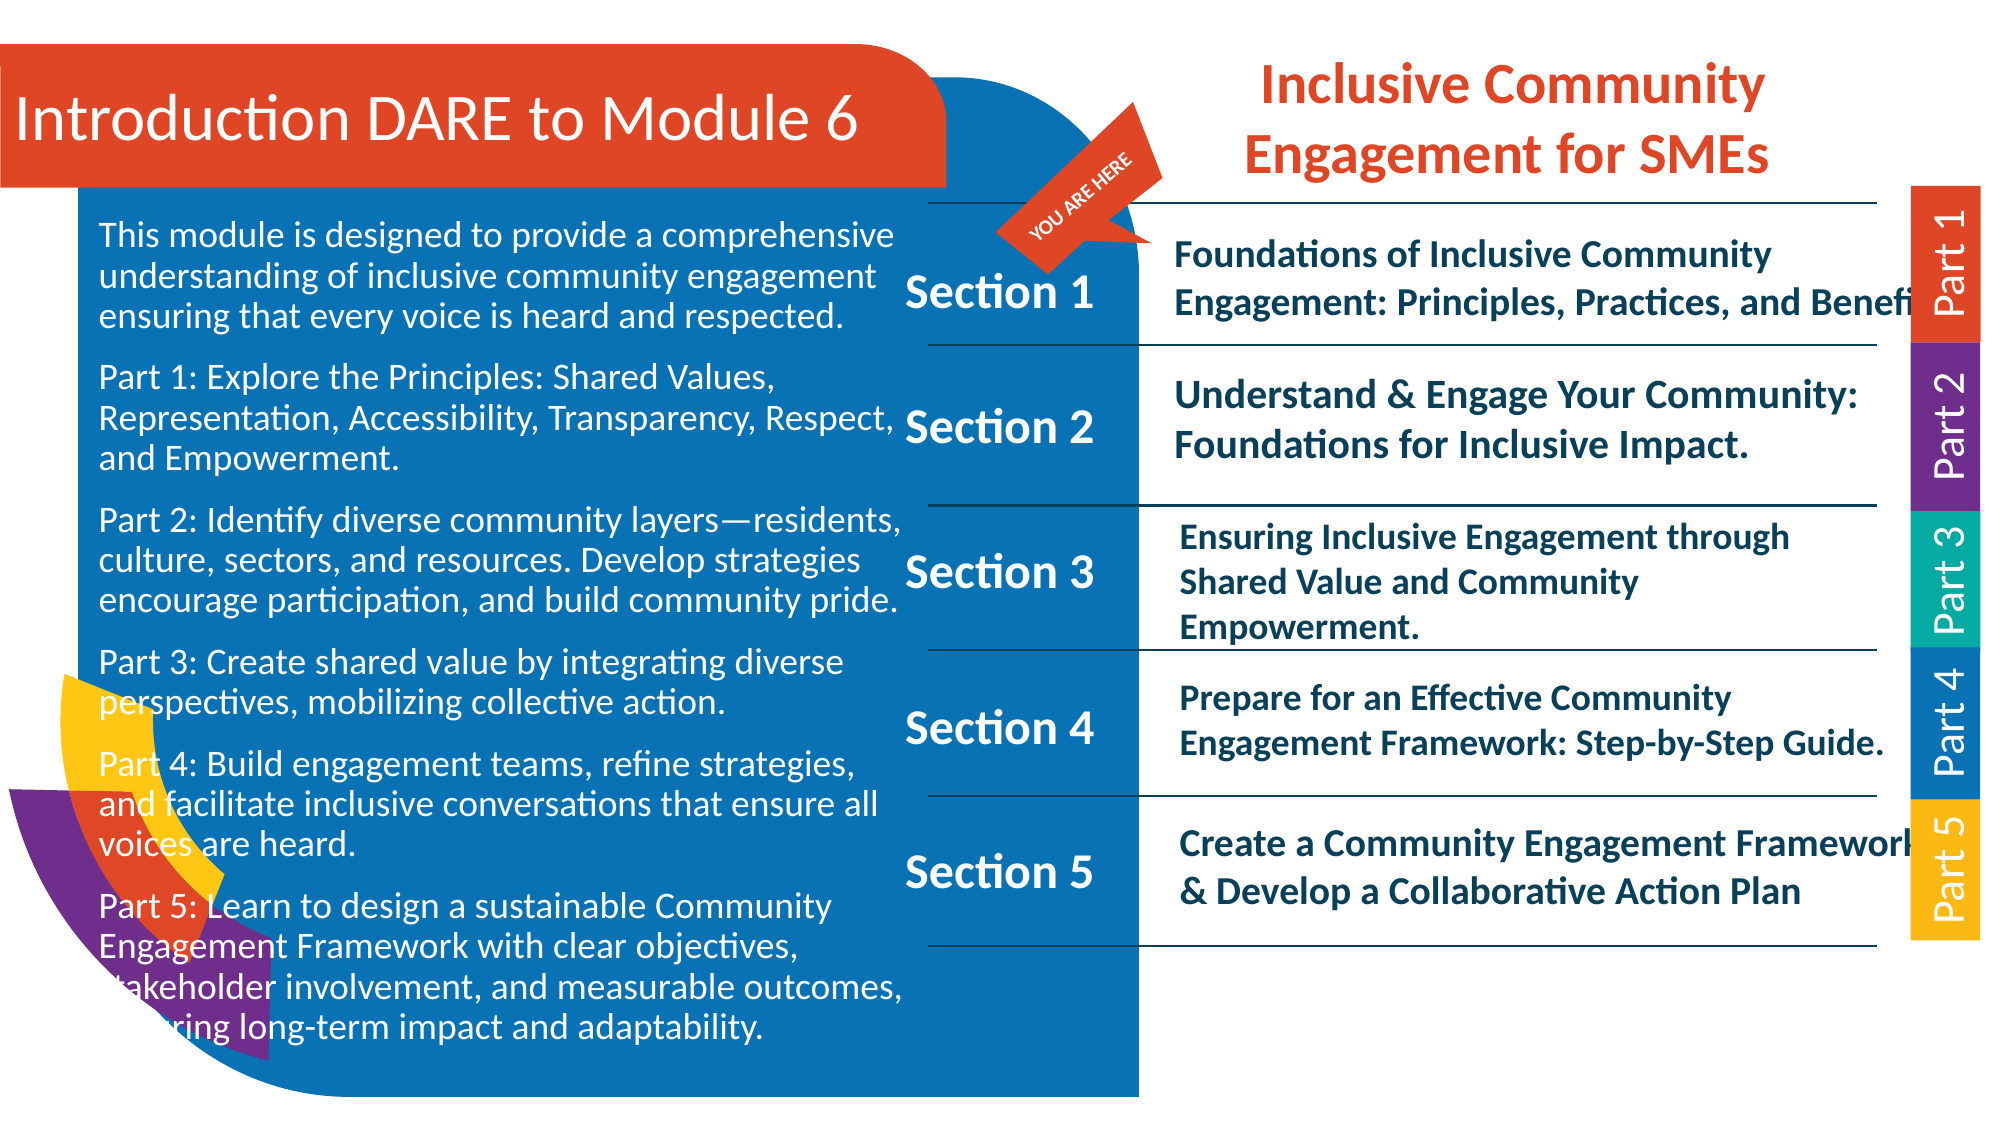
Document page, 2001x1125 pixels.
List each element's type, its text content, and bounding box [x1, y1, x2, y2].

text_box Prepare for an Effective Community Engagement Framework: Step-by-Step Guide. [1164, 661, 1910, 775]
text_box Inclusive Community Engagement for SMEs [1107, 38, 1920, 193]
list This module is designed to provide a comprehensive understanding of inclusive community engagement ensuring that every voice is heard and respected. Part 1: Explore the Principles: Shared Values, Representation, Accessibility, Transparency, Respect, and Empowerment. Part 2: Identify diverse community layers—residents, culture, sectors, and resources. Develop strategies encourage participation, and build community pride. Part 3: Create shared value by integrating diverse perspectives, mobilizing collective action. Part 4: Build engagement teams, refine strategies, and facilitate inclusive conversations that ensure all voices are heard. Part 5: Learn to design a sustainable Community Engagement Framework with clear objectives, stakeholder involvement, and measurable outcomes, ensuring long-term impact and adaptability. [84, 207, 936, 1033]
text_box Section 5 [848, 815, 1152, 929]
text_box Section 4 [848, 671, 1152, 785]
text_box Ensuring Inclusive Engagement through Shared Value and Community Empowerment. [1164, 504, 1818, 655]
text_box Foundations of Inclusive Community Engagement: Principles, Practices, and Benefits [1159, 219, 1910, 333]
text_box Part 1 [1910, 185, 1981, 342]
text_box Create a Community Engagement Framework & Develop a Collaborative Action Plan [1164, 832, 1972, 946]
list Understand & Engage Your Community: Foundations for Inclusive Impact. [1159, 360, 1893, 474]
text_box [1005, 148, 1198, 268]
text_box Part 2 [1910, 342, 1981, 511]
text_box Section 2 [848, 371, 1152, 485]
text_box Section 3 [848, 516, 1152, 630]
list Introduction DARE to Module 6 [0, 59, 911, 178]
text_box Section 1 [848, 235, 1152, 349]
text_box Part 5 [1910, 799, 1981, 941]
text_box Part 3 [1910, 511, 1981, 647]
text_box Part 4 [1910, 647, 1981, 799]
